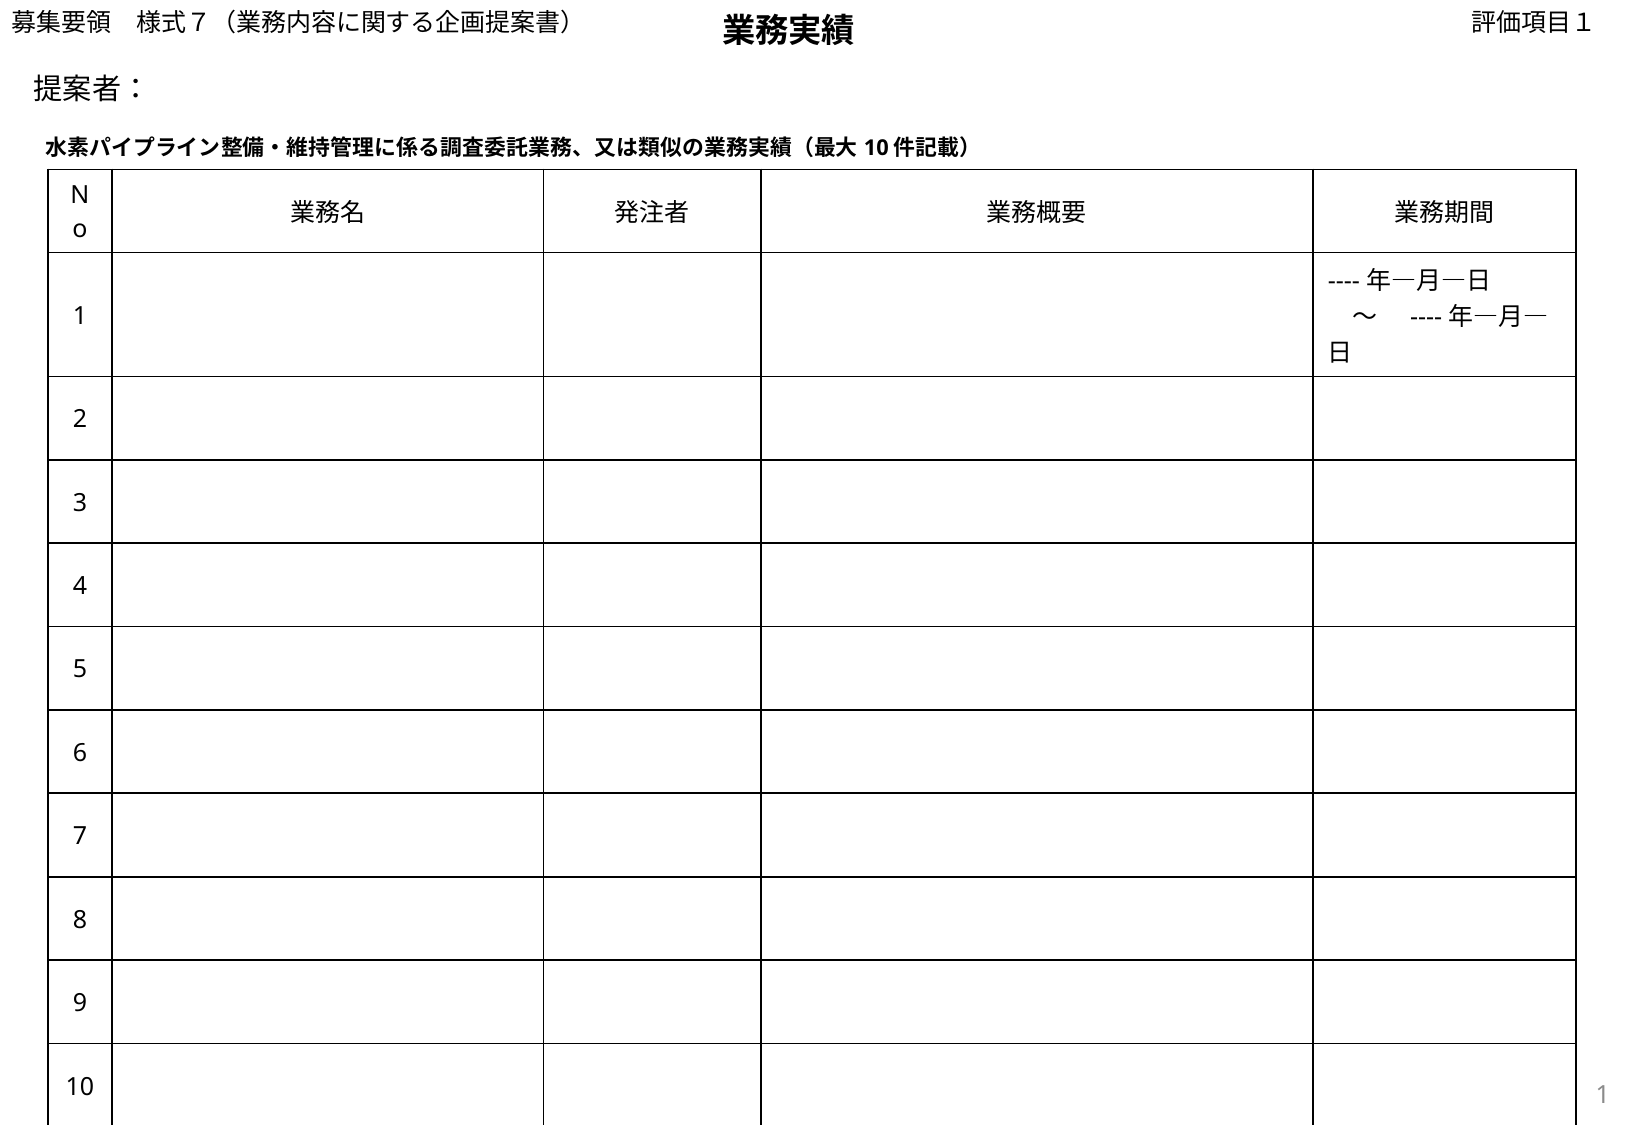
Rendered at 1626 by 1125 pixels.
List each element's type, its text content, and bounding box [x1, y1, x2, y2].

table_cell [113, 878, 543, 959]
table_cell [762, 878, 1312, 959]
table_cell [1314, 878, 1575, 959]
slide_number 1 [1259, 1065, 1625, 1125]
text_box 提案者： [18, 63, 528, 113]
text_box 評価項目１ [1443, 0, 1625, 47]
table_cell [1314, 544, 1575, 626]
table_cell [113, 794, 543, 876]
table_cell [113, 1044, 543, 1125]
table_cell 6 [49, 711, 111, 792]
table_cell [113, 961, 543, 1043]
table_cell [762, 544, 1312, 626]
table_cell [762, 794, 1312, 876]
table_cell [1314, 711, 1575, 792]
table_cell [544, 711, 760, 792]
table_cell [762, 711, 1312, 792]
table_cell [1314, 794, 1575, 876]
table_header 業務概要 [762, 170, 1312, 252]
text_box 募集要領 様式７（業務内容に関する企画提案書） [0, 0, 600, 47]
table_cell [113, 544, 543, 626]
table_cell [544, 878, 760, 959]
table_cell [113, 711, 543, 792]
table_cell [1314, 627, 1575, 709]
table_cell [762, 961, 1312, 1043]
table_cell 1 [49, 253, 111, 376]
table_cell [1314, 461, 1575, 542]
table_cell [113, 253, 543, 376]
table_cell [1314, 961, 1575, 1043]
table_cell [762, 627, 1312, 709]
table_header No [49, 170, 111, 252]
table_cell [544, 627, 760, 709]
text_box 水素パイプライン整備・維持管理に係る調査委託業務、又は類似の業務実績（最大10件記載） [33, 125, 1056, 172]
table_header 業務期間 [1314, 170, 1575, 252]
table_cell 10 [49, 1044, 111, 1125]
table_cell [762, 377, 1312, 459]
table_cell 7 [49, 794, 111, 876]
table_cell [544, 544, 760, 626]
table_cell [113, 461, 543, 542]
table_cell [544, 961, 760, 1043]
table_cell 4 [49, 544, 111, 626]
table_cell [544, 794, 760, 876]
table_cell [544, 253, 760, 376]
table_header 発注者 [544, 170, 760, 252]
table_cell [113, 627, 543, 709]
table_cell 2 [49, 377, 111, 459]
table_cell [113, 377, 543, 459]
table_header 業務名 [113, 170, 543, 252]
table_cell [762, 461, 1312, 542]
table_cell ----年—月—日 ～ ----年—月—日 [1314, 253, 1575, 376]
table_cell 9 [49, 961, 111, 1043]
table_cell 5 [49, 627, 111, 709]
table_cell [1314, 1044, 1575, 1065]
table_cell [762, 1044, 1312, 1125]
table_cell 8 [49, 878, 111, 959]
table_cell [1314, 377, 1575, 459]
table_cell [544, 377, 760, 459]
table_cell 3 [49, 461, 111, 542]
table_cell [544, 461, 760, 542]
table_cell [544, 1044, 760, 1125]
table_cell [762, 253, 1312, 376]
subtitle 業務実績 [618, 0, 959, 65]
